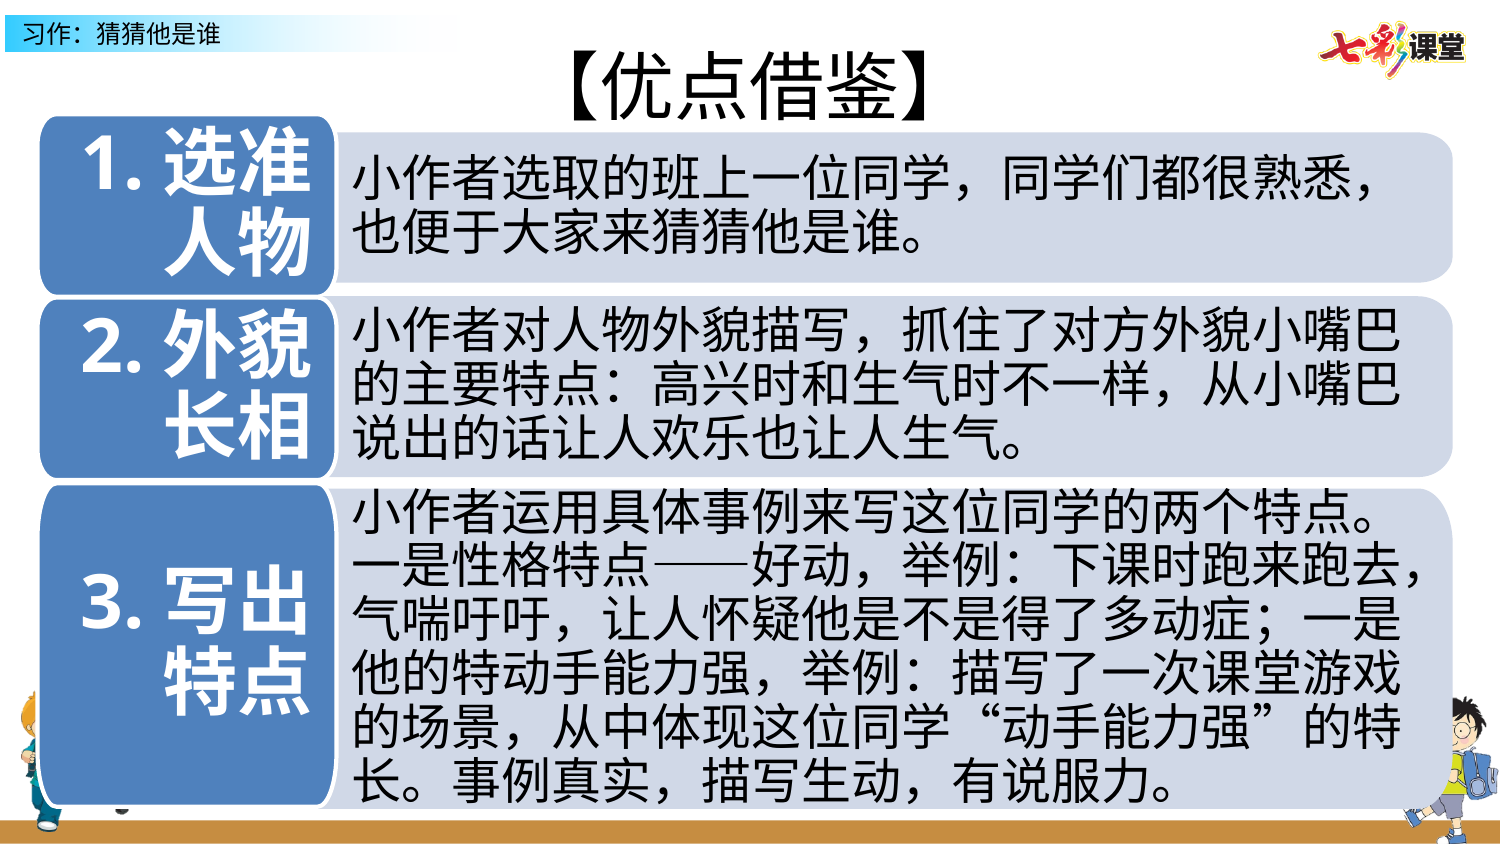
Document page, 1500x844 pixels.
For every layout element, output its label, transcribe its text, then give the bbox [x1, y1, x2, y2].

text_box 小作者对人物外貌描写，抓住了对方外貌小嘴巴的主要特点：高兴时和生气时不一样，从小嘴巴说出的话让人欢乐也让人生气。 [324, 296, 1453, 478]
text_box 小作者运用具体事例来写这位同学的两个特点。一是性格特点——好动，举例：下课时跑来跑去，气喘吁吁，让人怀疑他是不是得了多动症；一是他的特动手能力强，举例：描写了一次课堂游戏的场景，从中体现这位同学“动手能力强”的特长。事例真实，描写生动，有说服力。 [321, 488, 1453, 809]
text_box 1.选准人物 [35, 112, 339, 297]
text_box 2.外貌长相 [35, 295, 339, 482]
picture [1316, 20, 1468, 80]
text_box 【优点借鉴】 [510, 32, 990, 137]
picture [1358, 684, 1500, 844]
text_box 3.写出特点 [35, 481, 339, 809]
text_box 小作者选取的班上一位同学，同学们都很熟悉，也便于大家来猜猜他是谁。 [336, 132, 1453, 283]
picture [21, 690, 162, 832]
